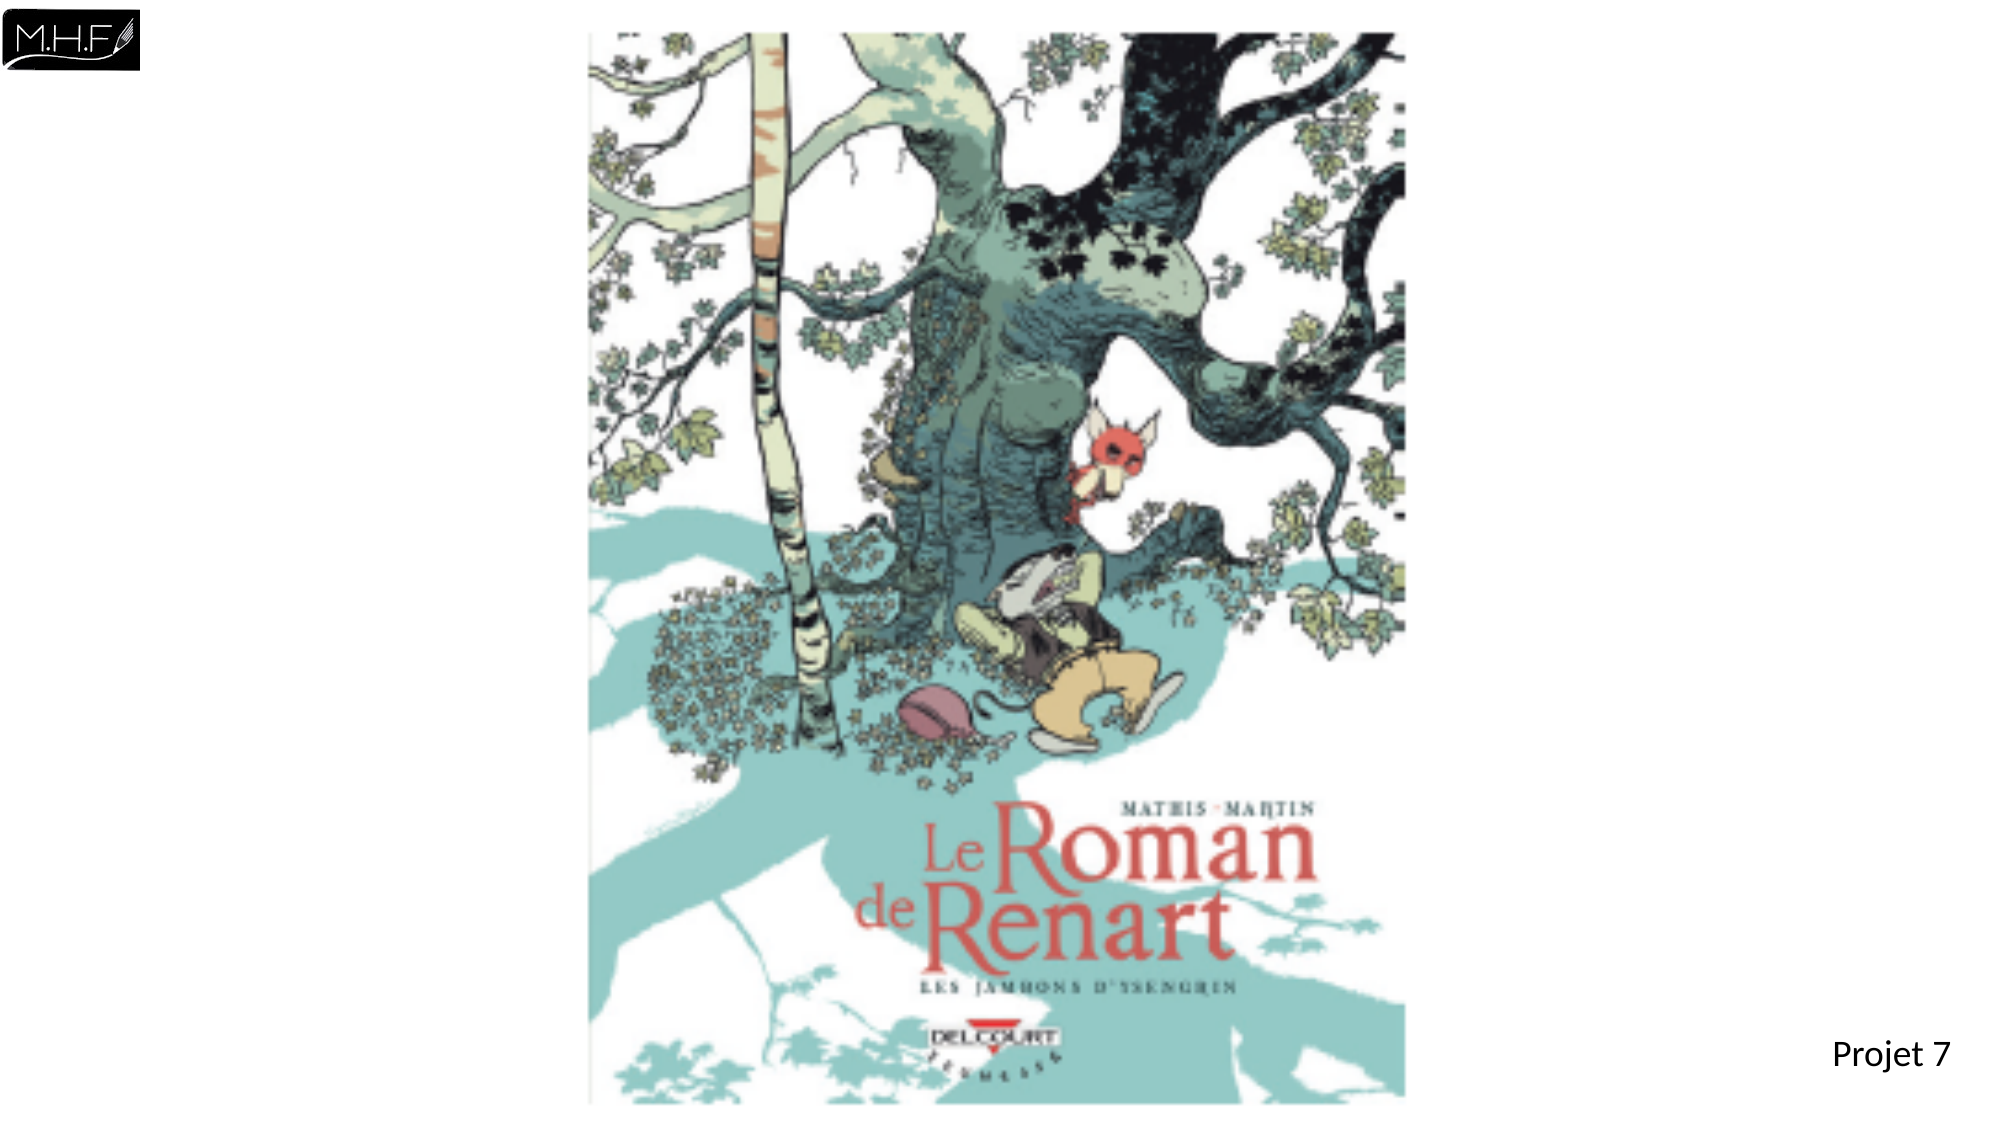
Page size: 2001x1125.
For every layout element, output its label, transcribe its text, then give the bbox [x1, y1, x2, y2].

picture [538, 0, 1436, 1125]
picture [0, 7, 140, 74]
text_box Projet 7 [1436, 1021, 1967, 1082]
